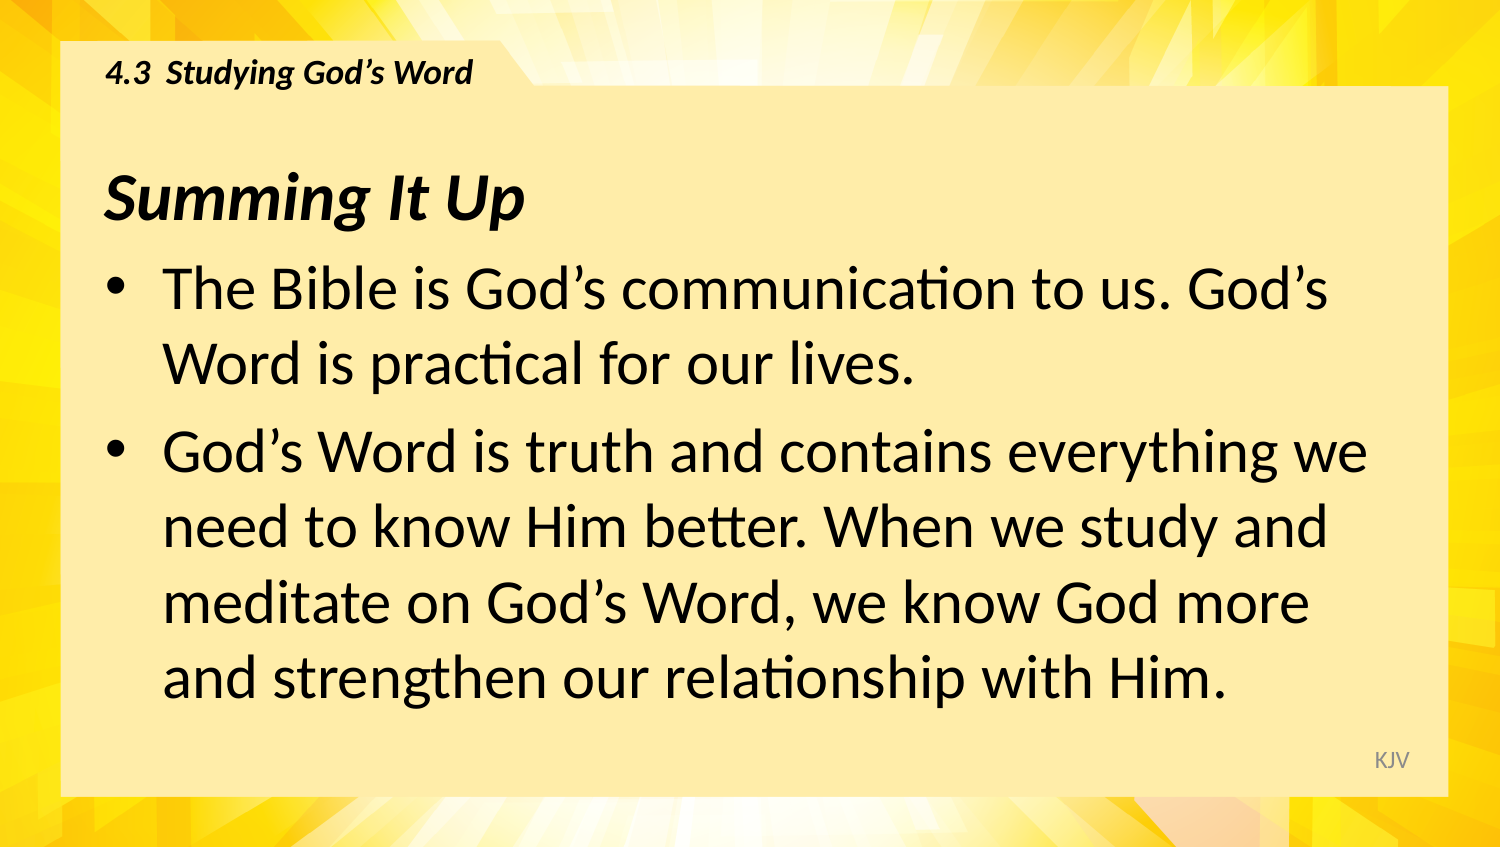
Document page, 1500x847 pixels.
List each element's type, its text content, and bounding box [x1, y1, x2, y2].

footer KJV [950, 736, 1425, 782]
list Summing It Up The Bible is God’s communication to us. God’s Word is practical for our lives. God’s Word is truth and contains everything we need to know Him better. When we study and meditate on God’s Word, we know God more and strengthen our relationship with Him. [89, 141, 1403, 722]
picture [0, 0, 1500, 847]
title 4.3 Studying God’s Word [89, 33, 1420, 108]
